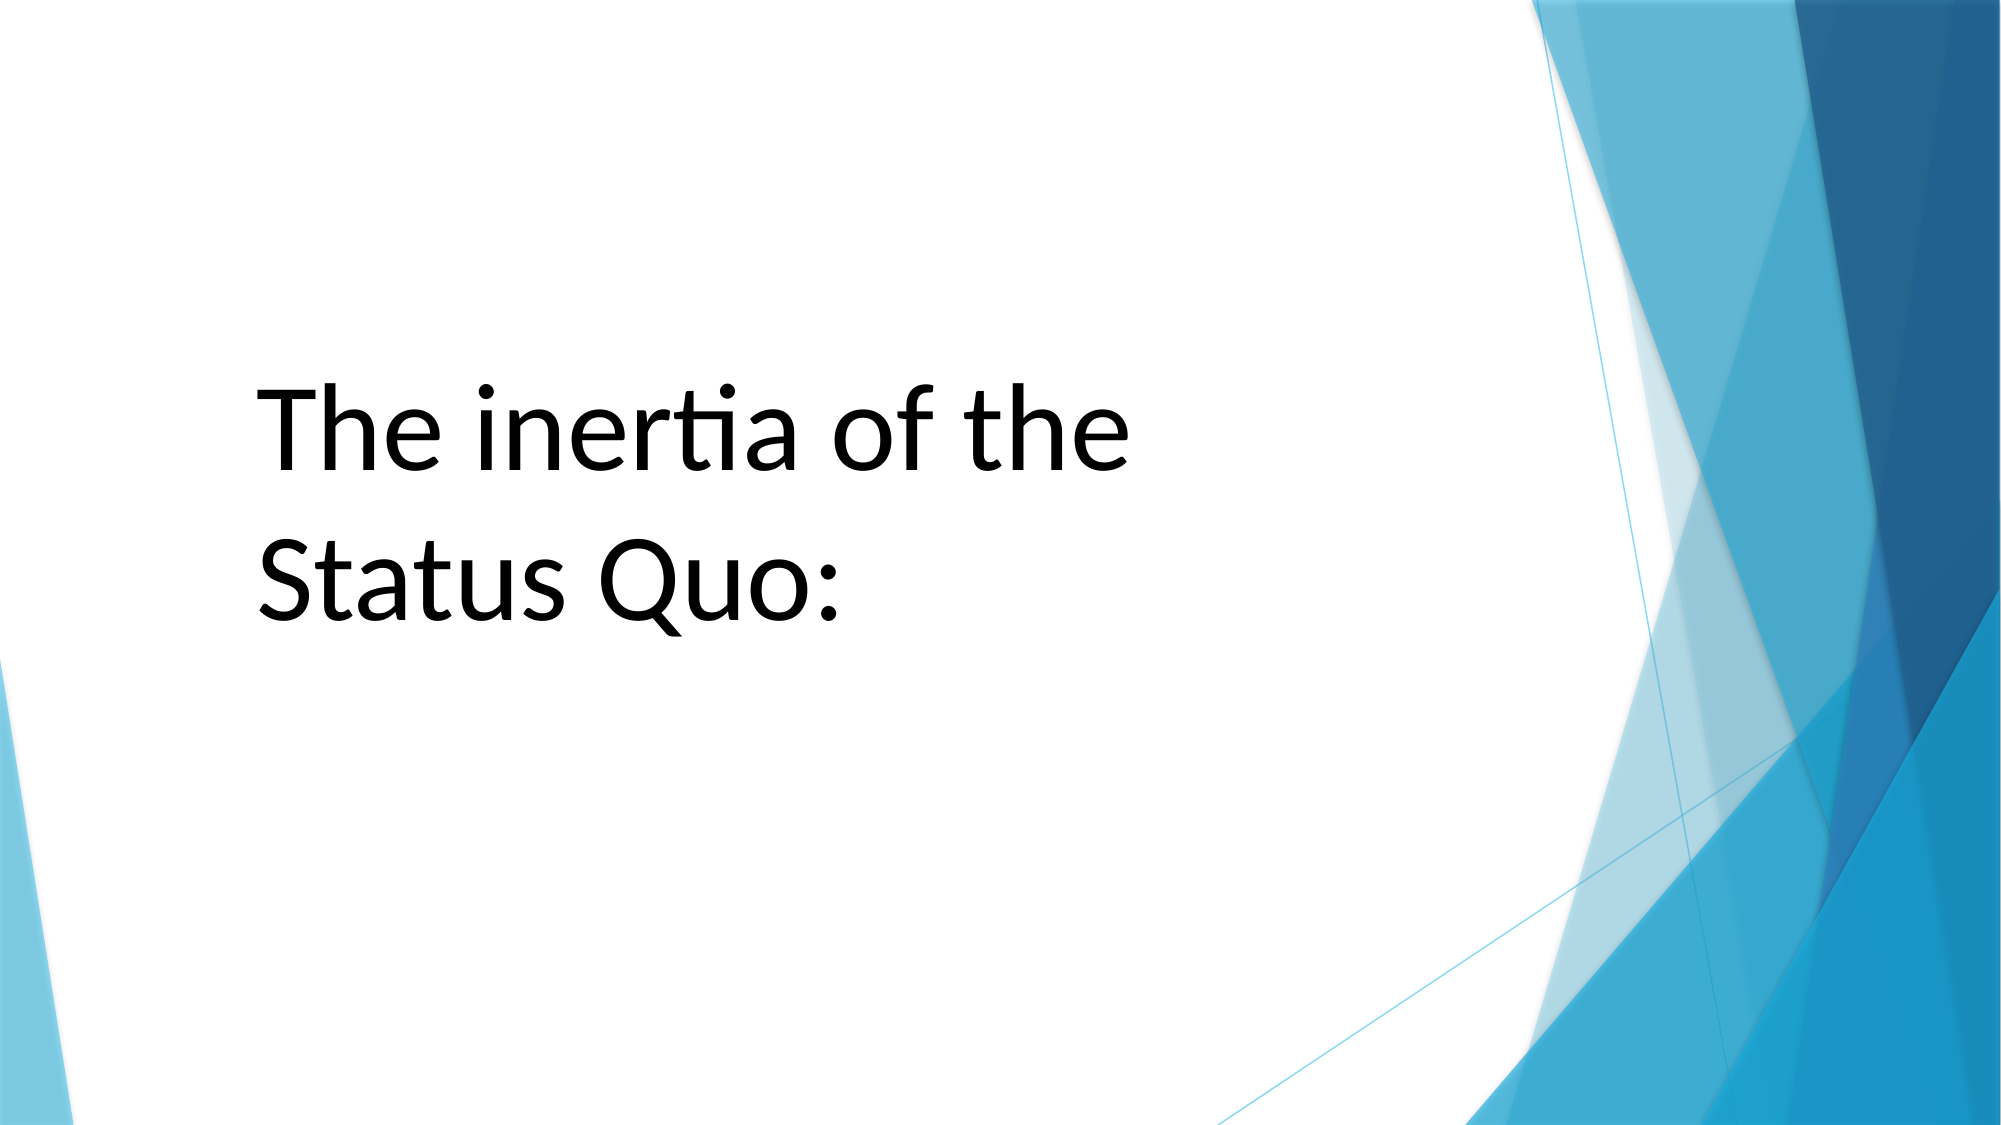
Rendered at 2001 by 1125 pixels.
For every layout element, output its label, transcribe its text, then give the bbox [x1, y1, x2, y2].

text_box The inertia of the Status Quo: [241, 337, 1456, 653]
